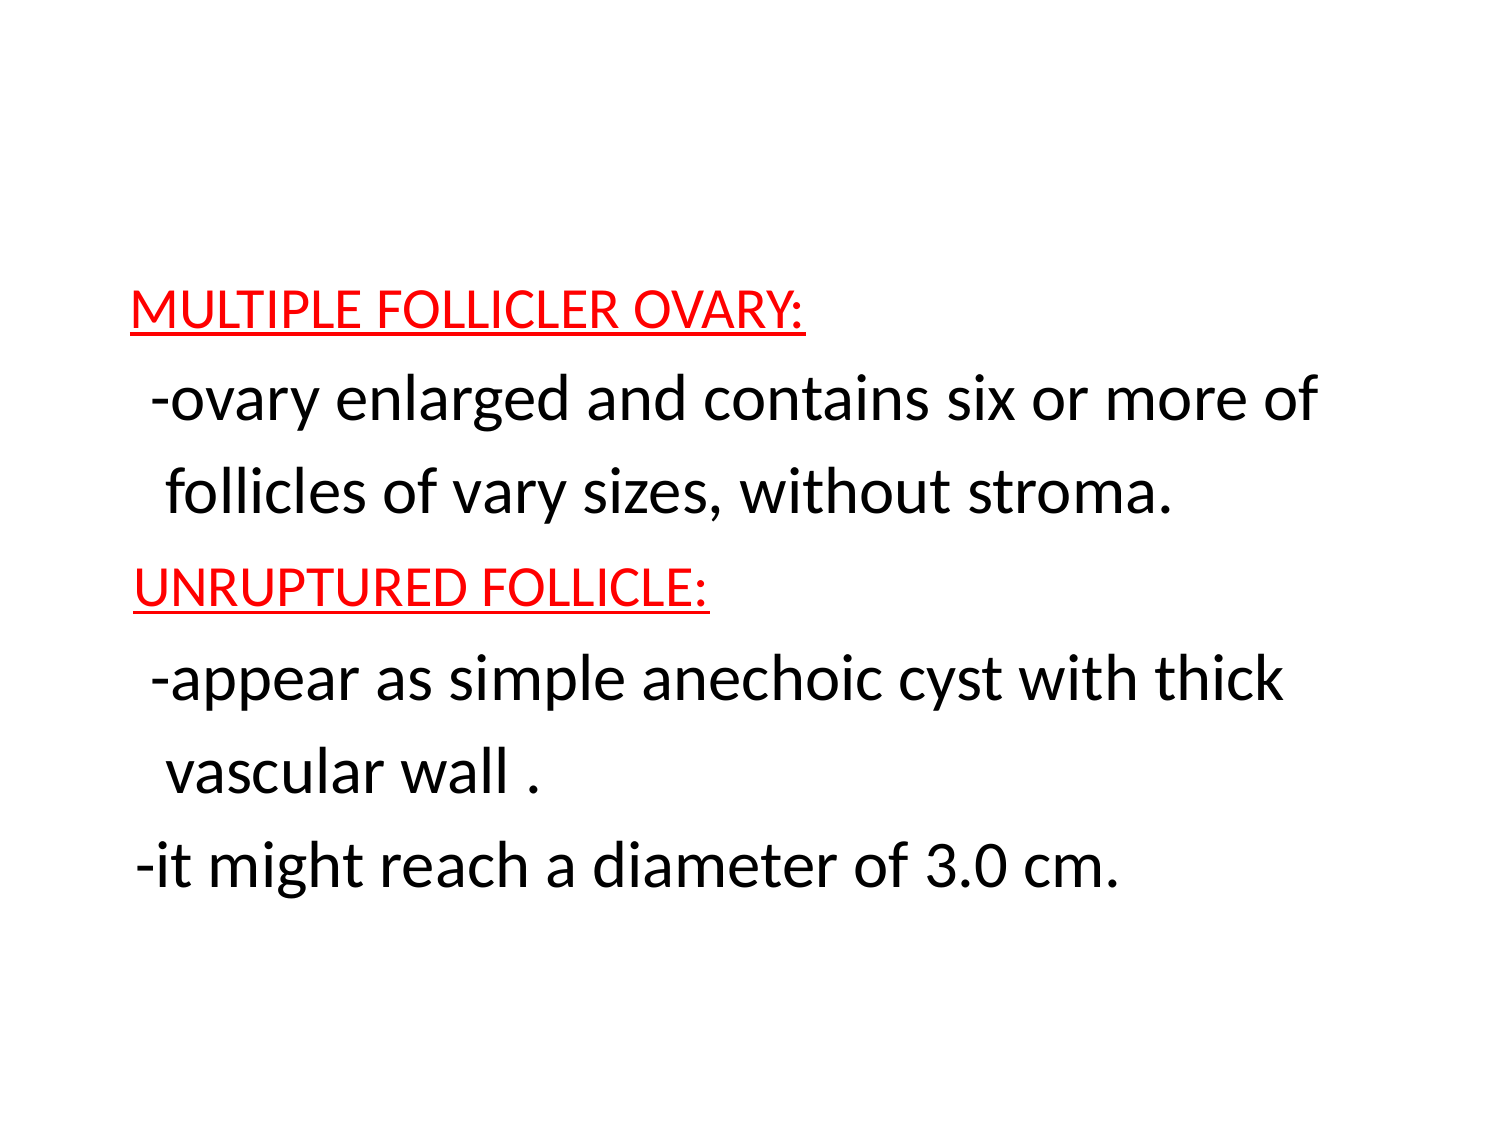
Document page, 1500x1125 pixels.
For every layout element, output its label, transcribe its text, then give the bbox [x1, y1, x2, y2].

list MULTIPLE FOLLICLER OVARY: -ovary enlarged and contains six or more of follicles of vary sizes, without stroma. UNRUPTURED FOLLICLE: -appear as simple anechoic cyst with thick vascular wall . -it might reach a diameter of 3.0 cm. [75, 262, 1425, 1005]
